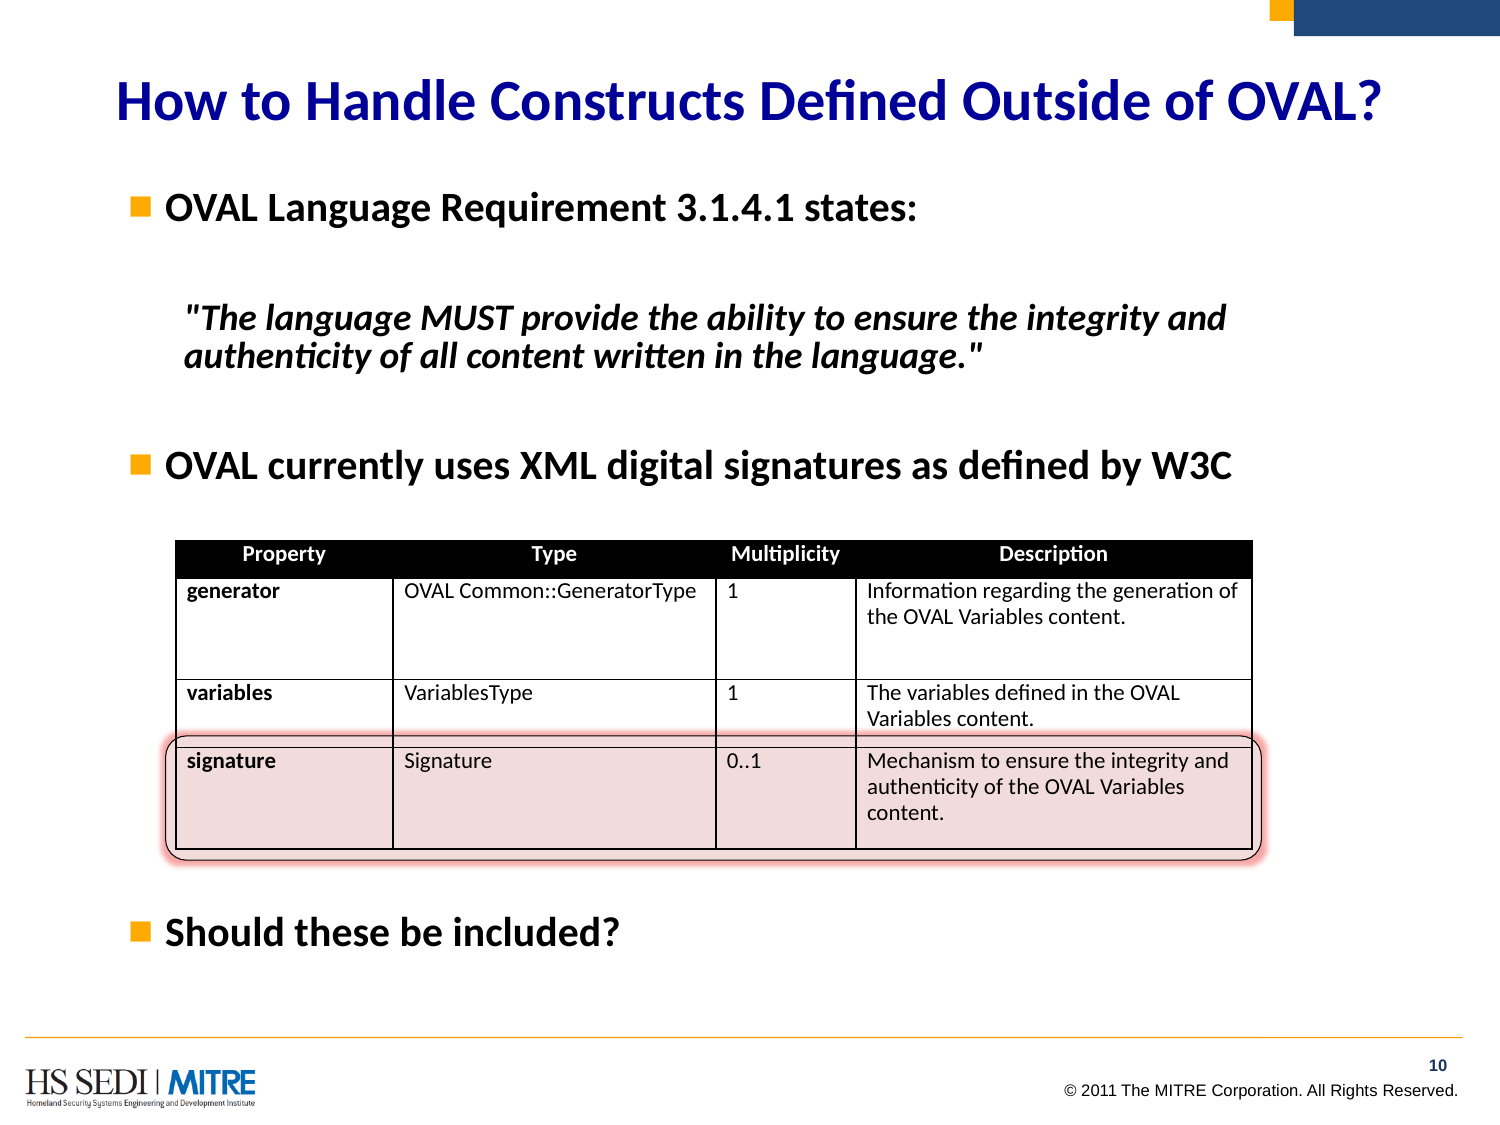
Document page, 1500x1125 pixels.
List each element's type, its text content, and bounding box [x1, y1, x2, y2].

table_cell variables [177, 680, 392, 747]
table_header Property [177, 541, 393, 577]
table_cell generator [177, 579, 392, 679]
table_header Description [856, 541, 1251, 577]
list OVAL Language Requirement 3.1.4.1 states: "The language MUST provide the ability to ensure the integrity and authenticity of all content written in the language." OVAL currently uses XML digital signatures as defined by W3C Should these be included? [112, 180, 1387, 1024]
table_cell 1 [717, 680, 855, 747]
slide_number 9 [1374, 1049, 1463, 1076]
table_cell Information regarding the generation of the OVAL Variables content. [857, 579, 1251, 679]
table_cell 1 [717, 579, 855, 679]
picture [20, 1058, 271, 1122]
table_cell 0..1 [717, 748, 855, 848]
table_header Multiplicity [716, 541, 856, 577]
table_cell The variables defined in the OVAL Variables content. [857, 680, 1251, 747]
table_cell OVAL Common::GeneratorType [394, 579, 715, 679]
table_header Type [393, 541, 716, 577]
table_cell signature [177, 748, 392, 848]
table_cell Mechanism to ensure the integrity and authenticity of the OVAL Variables content. [857, 748, 1251, 848]
table_cell Signature [394, 748, 715, 848]
table_cell VariablesType [394, 680, 715, 747]
title How to Handle Constructs Defined Outside of OVAL? [43, 62, 1457, 151]
